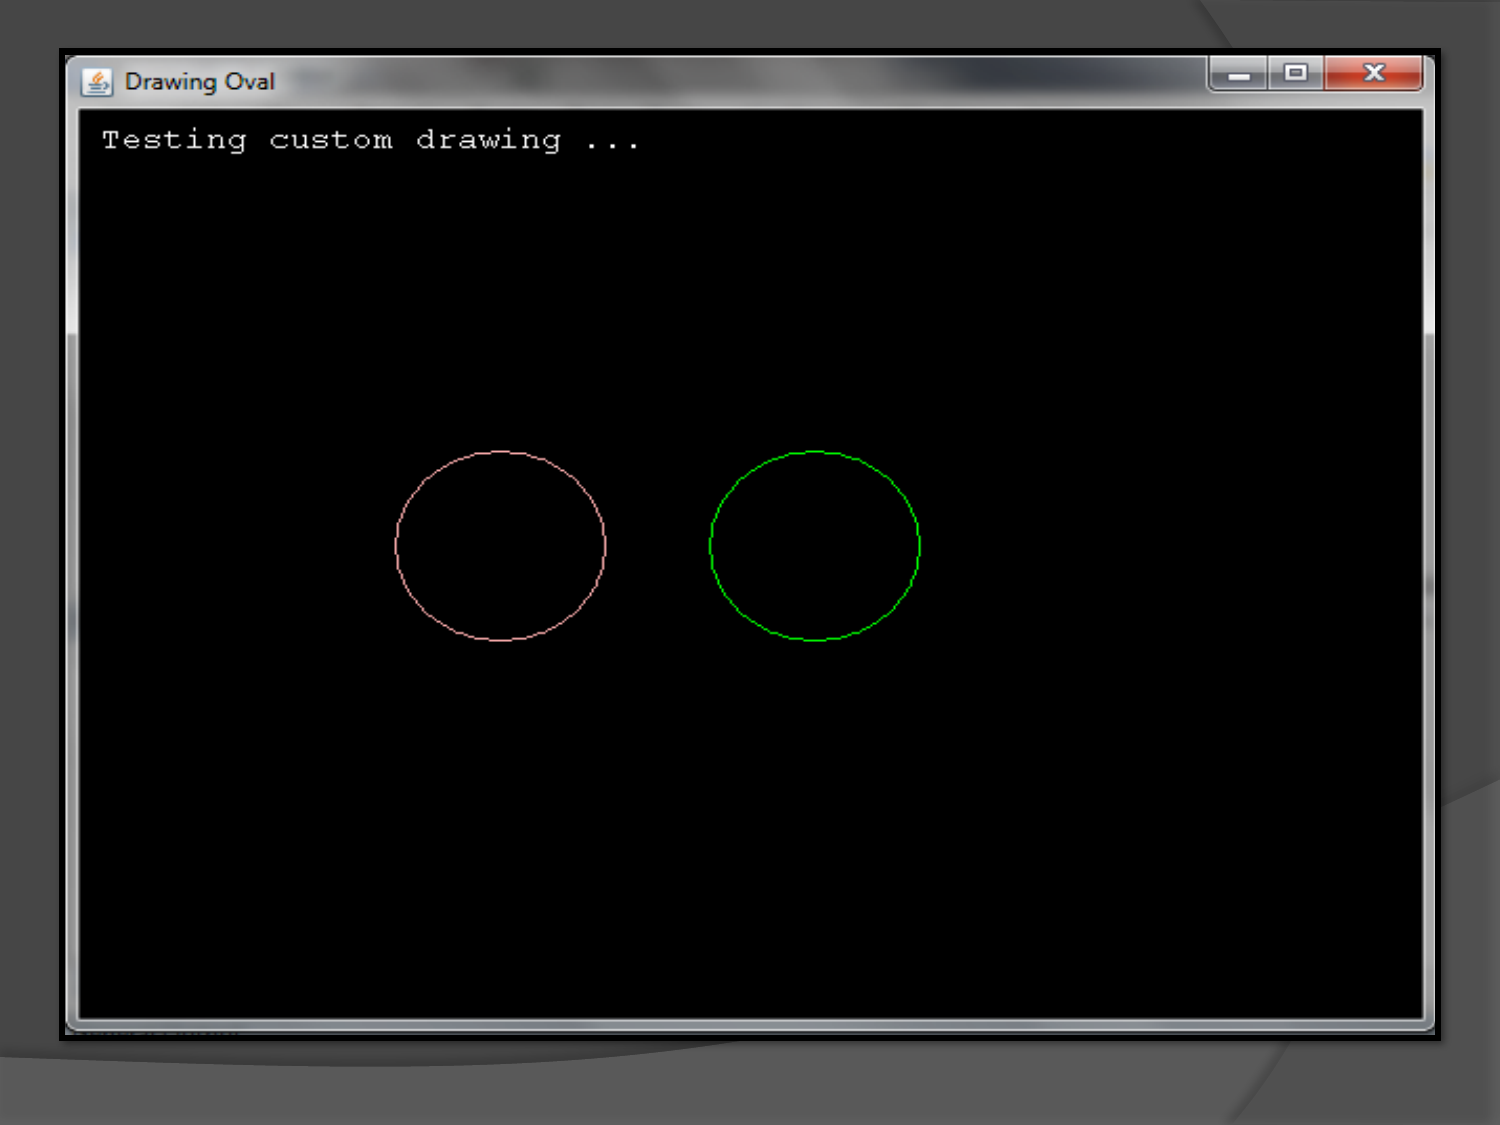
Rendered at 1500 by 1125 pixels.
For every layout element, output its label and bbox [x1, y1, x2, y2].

picture [64, 54, 1436, 1036]
